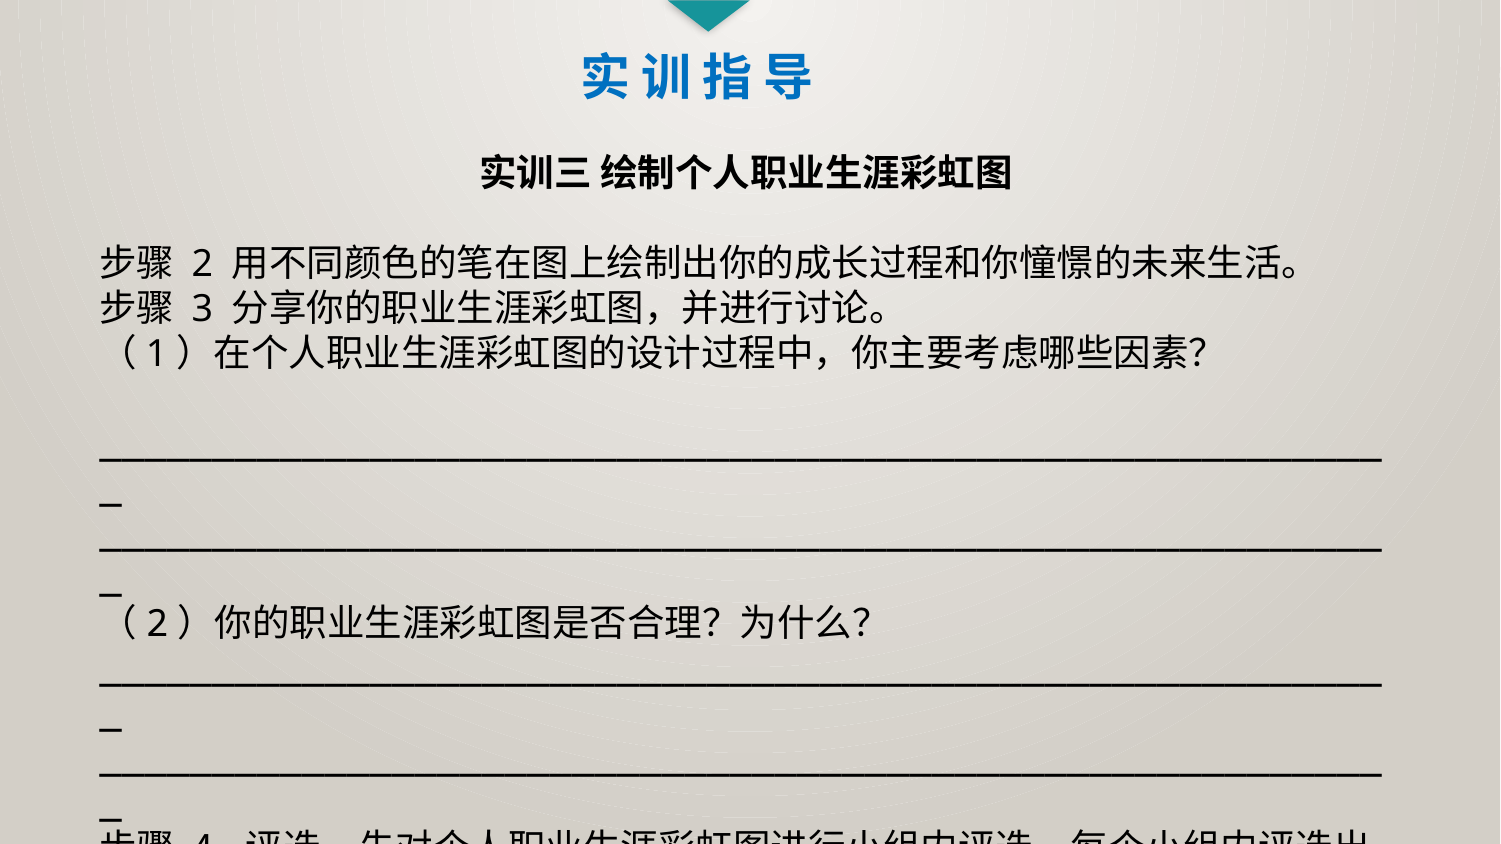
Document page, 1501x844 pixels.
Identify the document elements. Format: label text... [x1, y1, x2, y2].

text_box [665, 0, 752, 33]
text_box 实训三 绘制个人职业生涯彩虹图 步骤 2 用不同颜色的笔在图上绘制出你的成长过程和你憧憬的未来生活。 步骤 3 分享你的职业生涯彩虹图，并进行讨论。 （1）在个人职业生涯彩虹图的设计过程中，你主要考虑哪些因素？ __________________________________________________________ __________________________________________________________ （2）你的职业生涯彩虹图是否合理？为什么？__________________________________________________________ __________________________________________________________ 步骤 4 评选。先对个人职业生涯彩虹图进行小组内评选，每个小组内评选出最优秀的职业生涯彩虹图。全班共选出 4 幅典型的个人职业生涯彩虹图。绘制者分享制作职业生涯彩虹图的经验与感想。 [84, 141, 1408, 844]
text_box 实 训 指 导 [565, 37, 852, 113]
